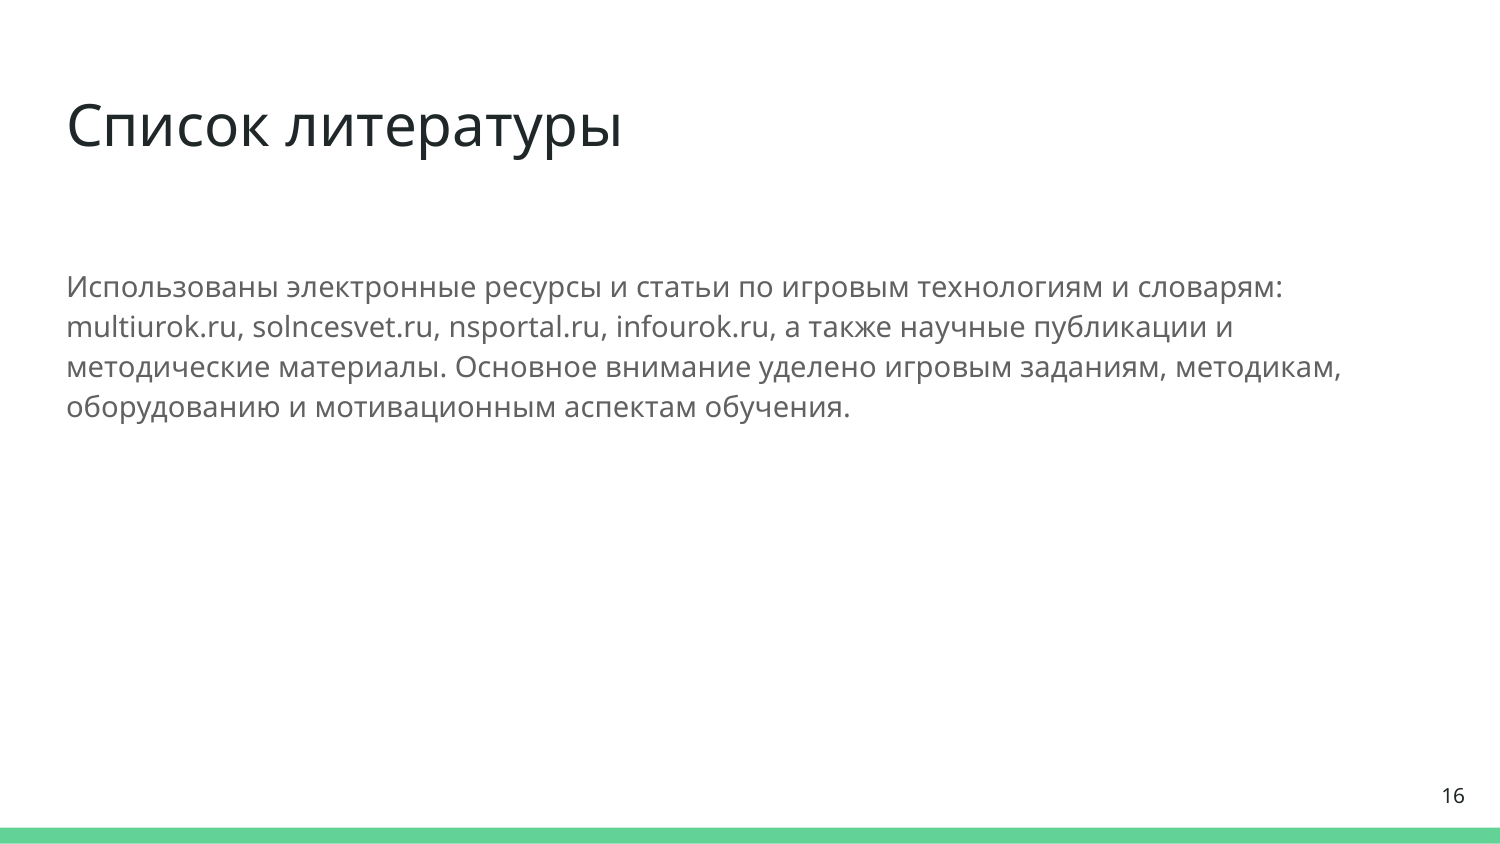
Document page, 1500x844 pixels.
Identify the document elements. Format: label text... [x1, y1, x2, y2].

title Список литературы [51, 72, 1449, 167]
list Использованы электронные ресурсы и статьи по игровым технологиям и словарям: multiurok.ru, solncesvet.ru, nsportal.ru, infourok.ru, а также научные публикации и методические материалы. Основное внимание уделено игровым заданиям, методикам, оборудованию и мотивационным аспектам обучения. [51, 248, 1449, 774]
slide_number ‹#› [1389, 764, 1480, 830]
